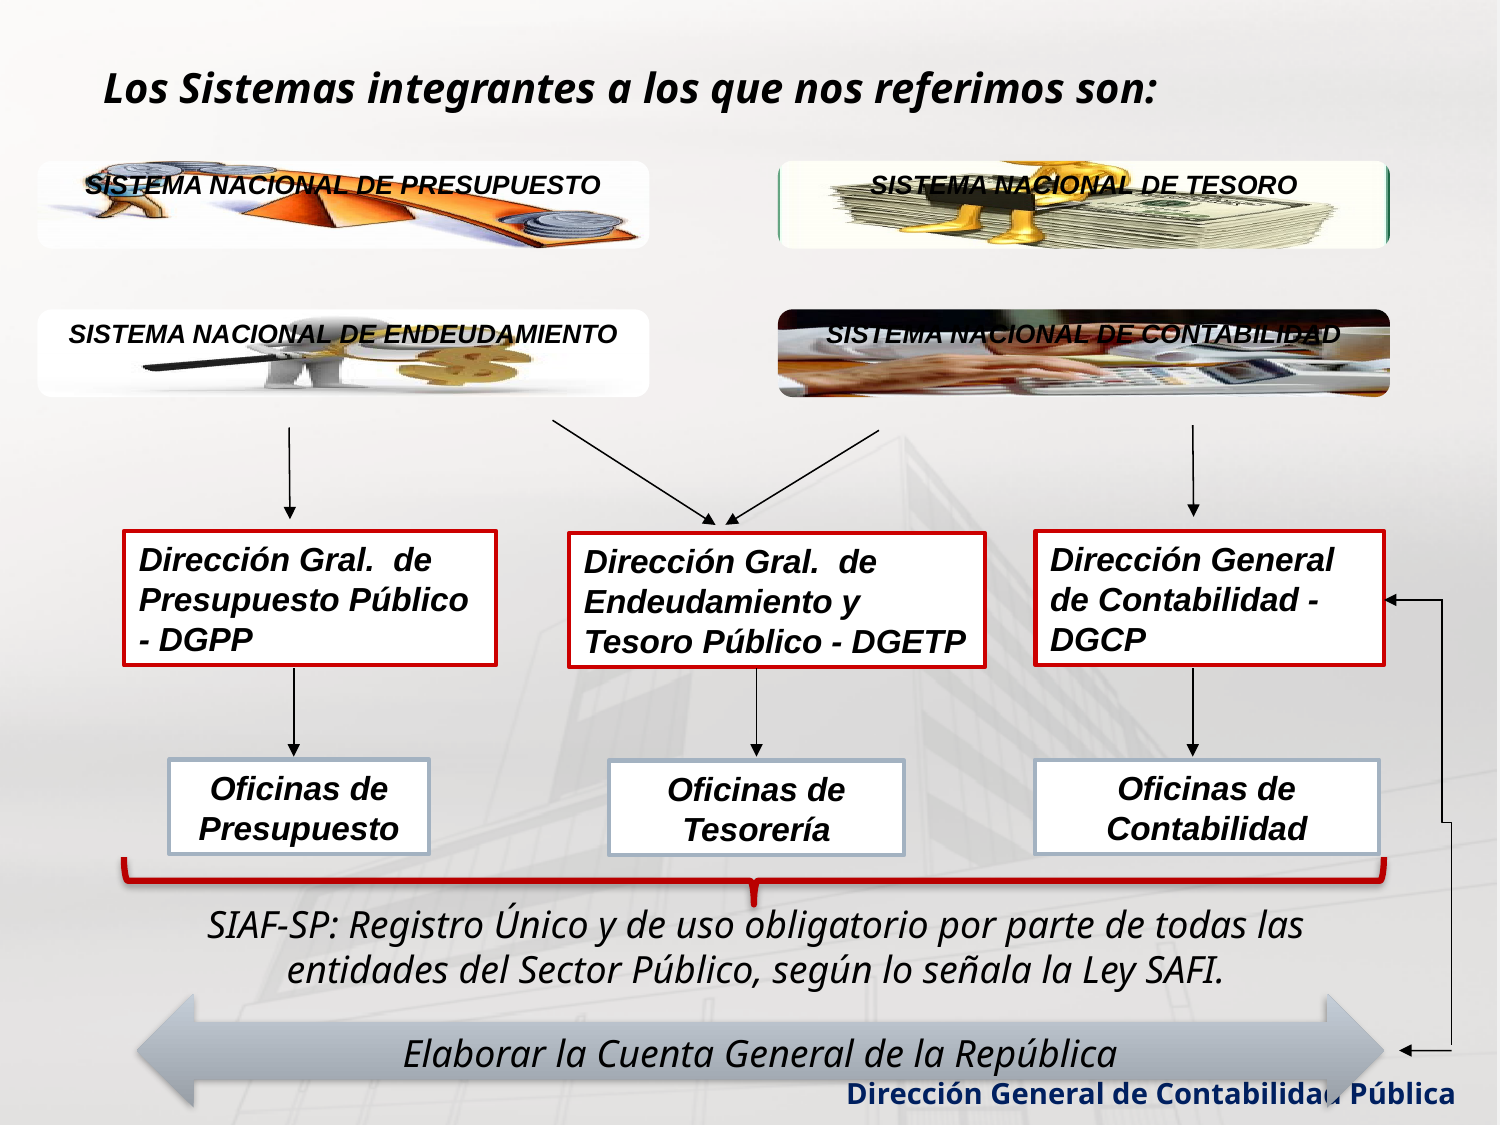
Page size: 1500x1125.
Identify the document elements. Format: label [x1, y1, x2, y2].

text_box [1224, 817, 1500, 828]
text_box [725, 430, 880, 526]
text_box [37, 136, 1385, 421]
picture [0, 0, 1497, 1125]
text_box [552, 419, 716, 526]
